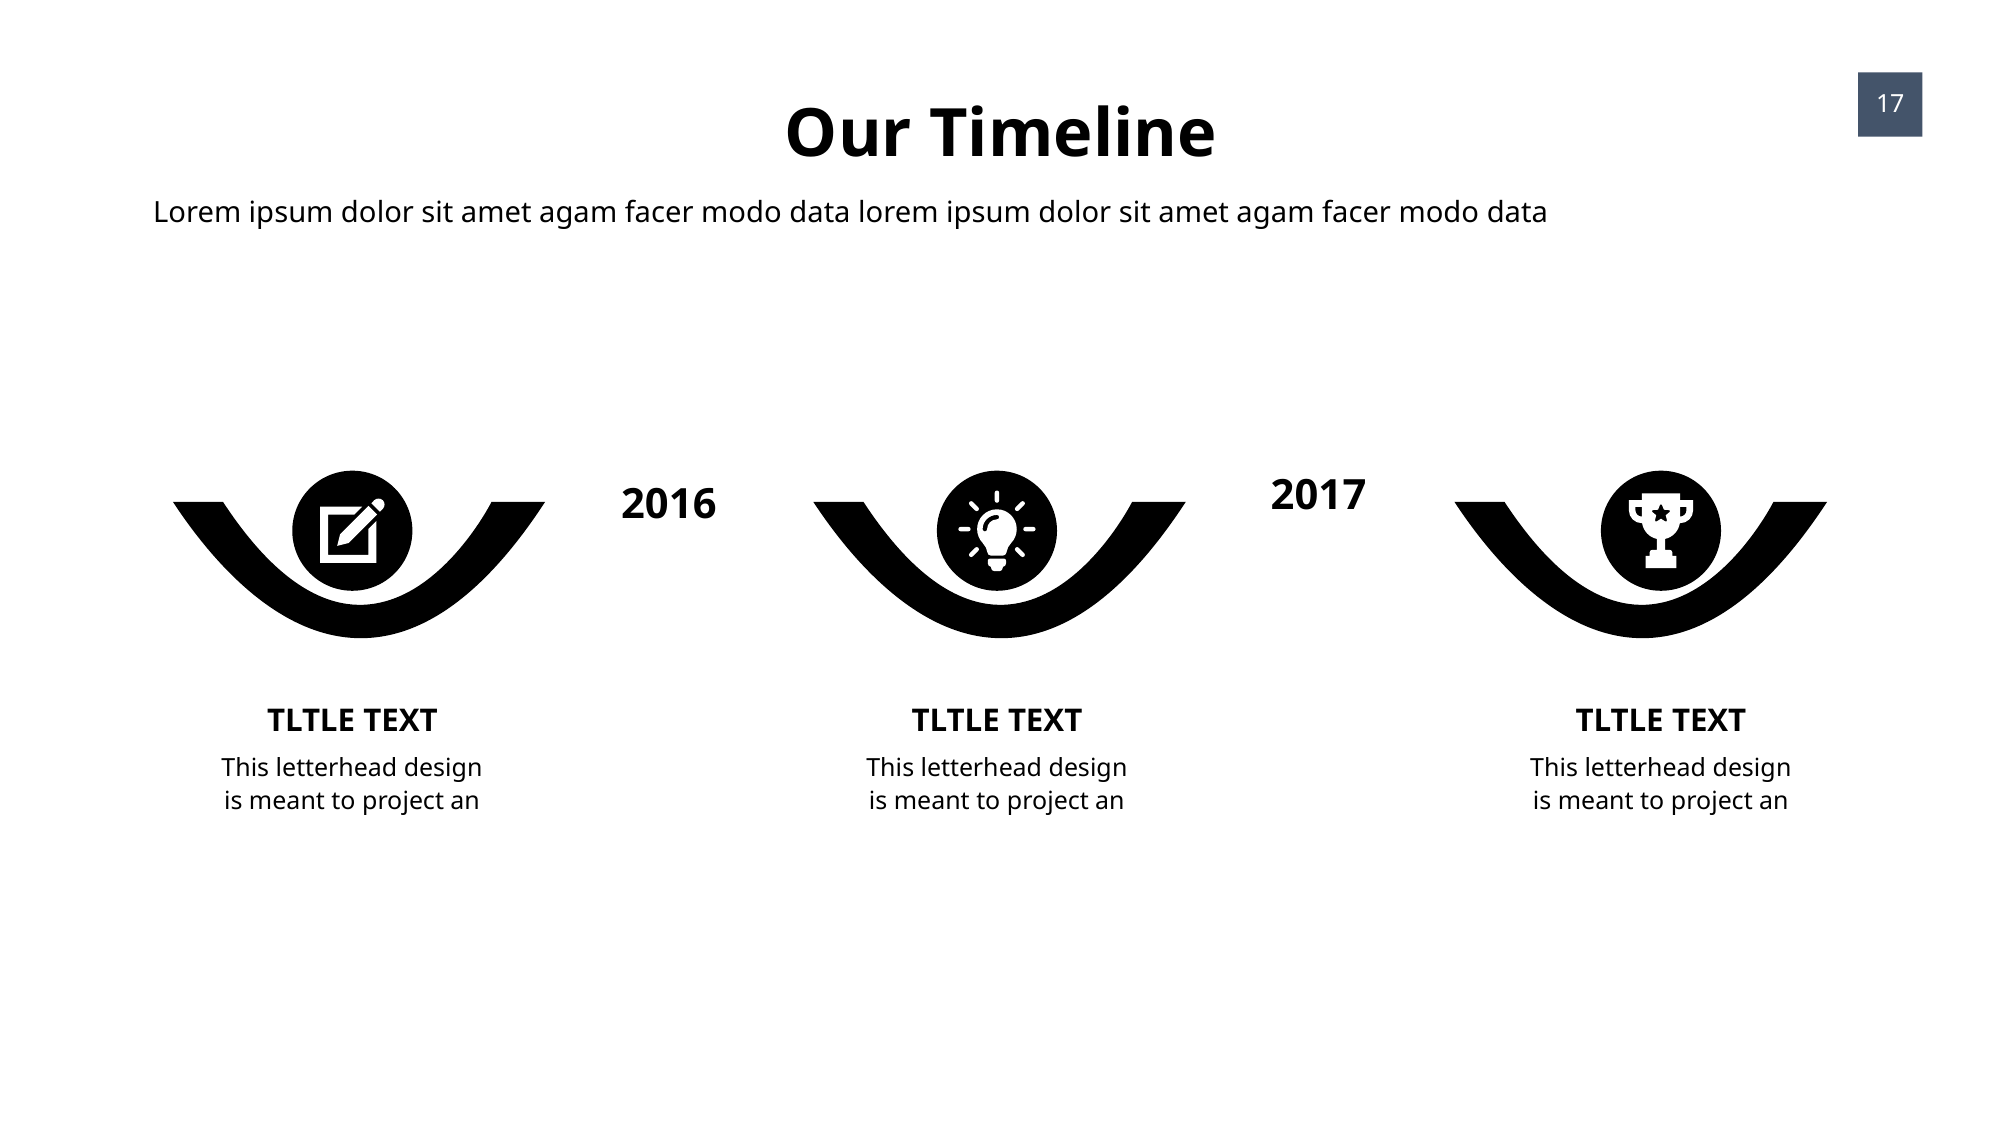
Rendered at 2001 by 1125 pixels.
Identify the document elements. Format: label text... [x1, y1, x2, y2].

title Our Timeline [138, 78, 1864, 191]
subtitle Lorem ipsum dolor sit amet agam facer modo data lorem ipsum dolor sit amet agam facer modo data [138, 191, 1864, 227]
slide_number 17 [1864, 78, 1927, 130]
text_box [172, 460, 1828, 817]
